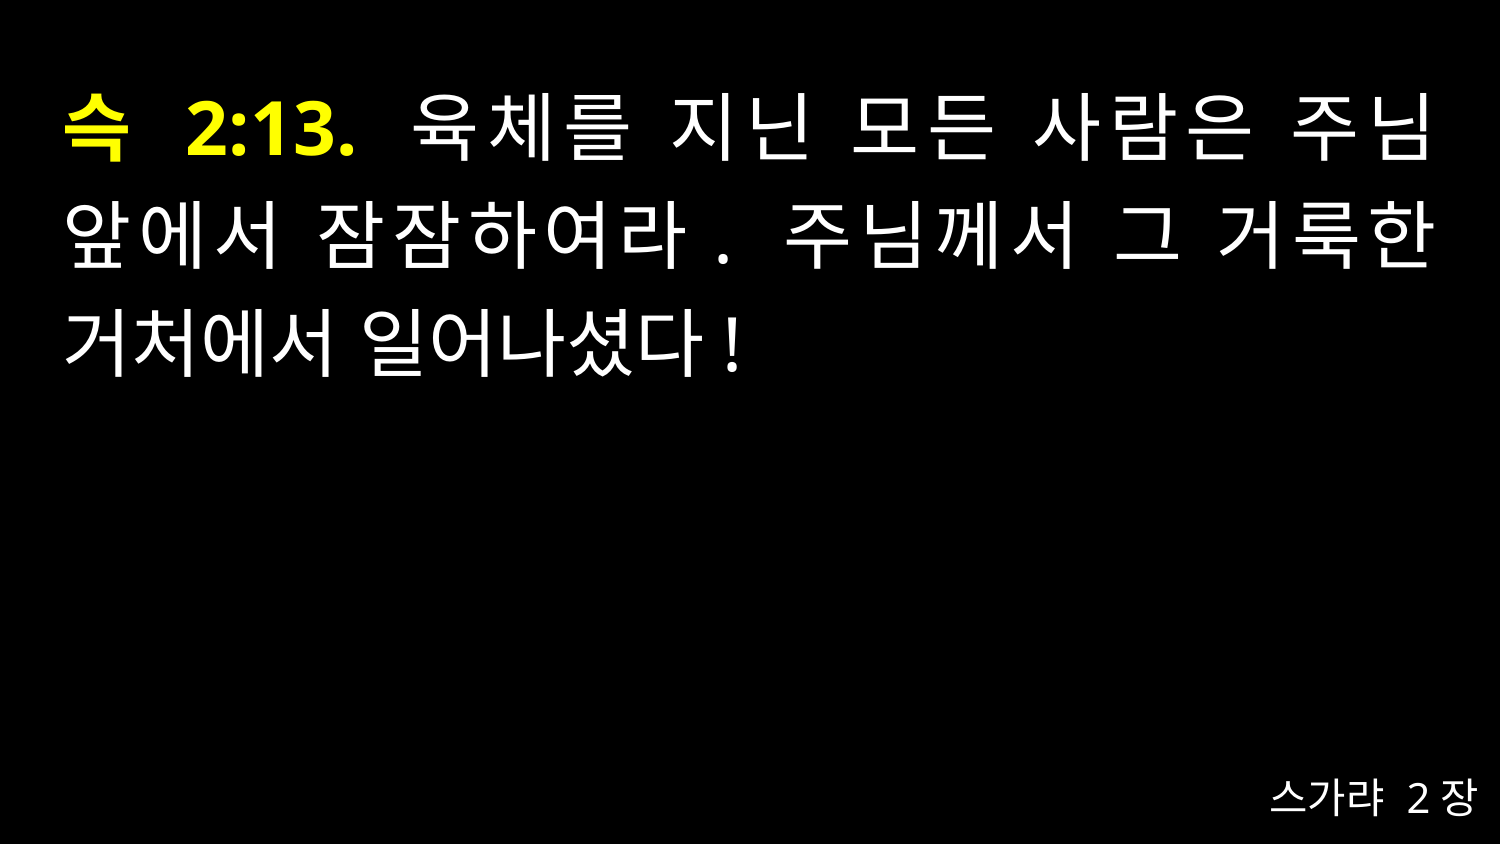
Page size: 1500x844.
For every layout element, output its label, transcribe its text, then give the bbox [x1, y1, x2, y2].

title 슥 2:13. 육체를 지닌 모든 사람은 주님 앞에서 잠잠하여라. 주님께서 그 거룩한 거처에서 일어나셨다! [0, 0, 1500, 844]
subtitle 스가랴 2장 [916, 770, 1500, 844]
